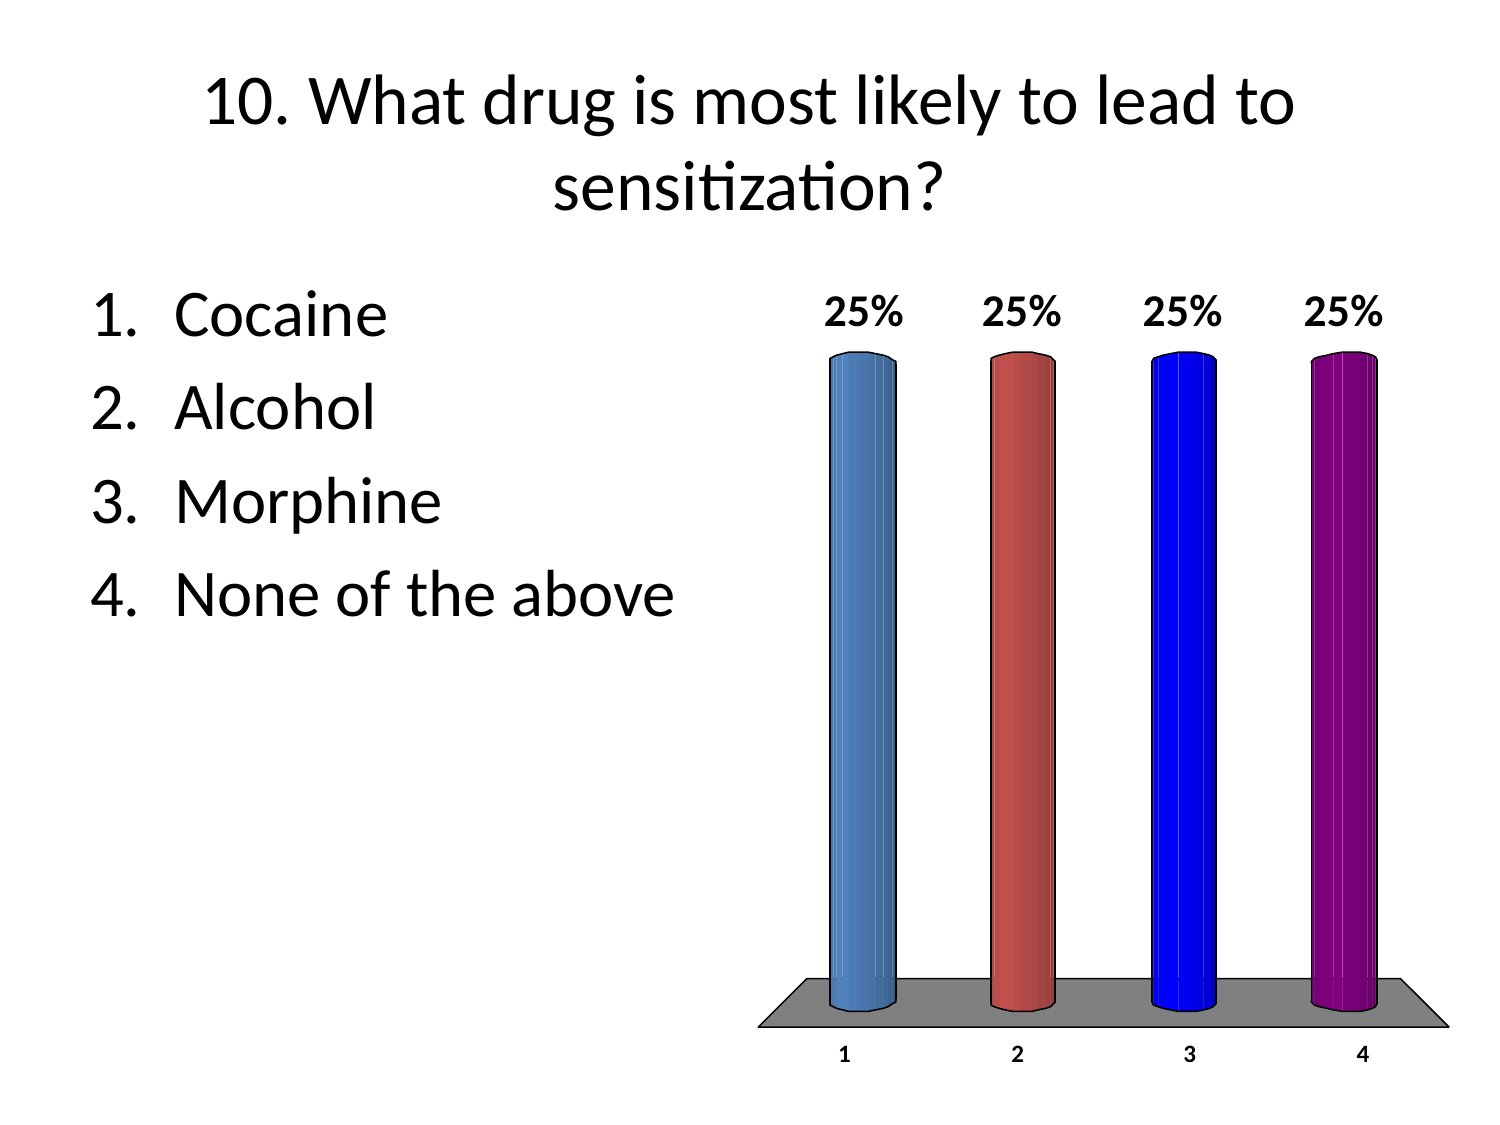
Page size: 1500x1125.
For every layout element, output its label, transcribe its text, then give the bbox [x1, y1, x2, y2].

list Cocaine Alcohol Morphine None of the above [75, 262, 750, 1005]
title 10. What drug is most likely to lead to sensitization? [75, 45, 1425, 233]
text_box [739, 270, 1490, 1115]
